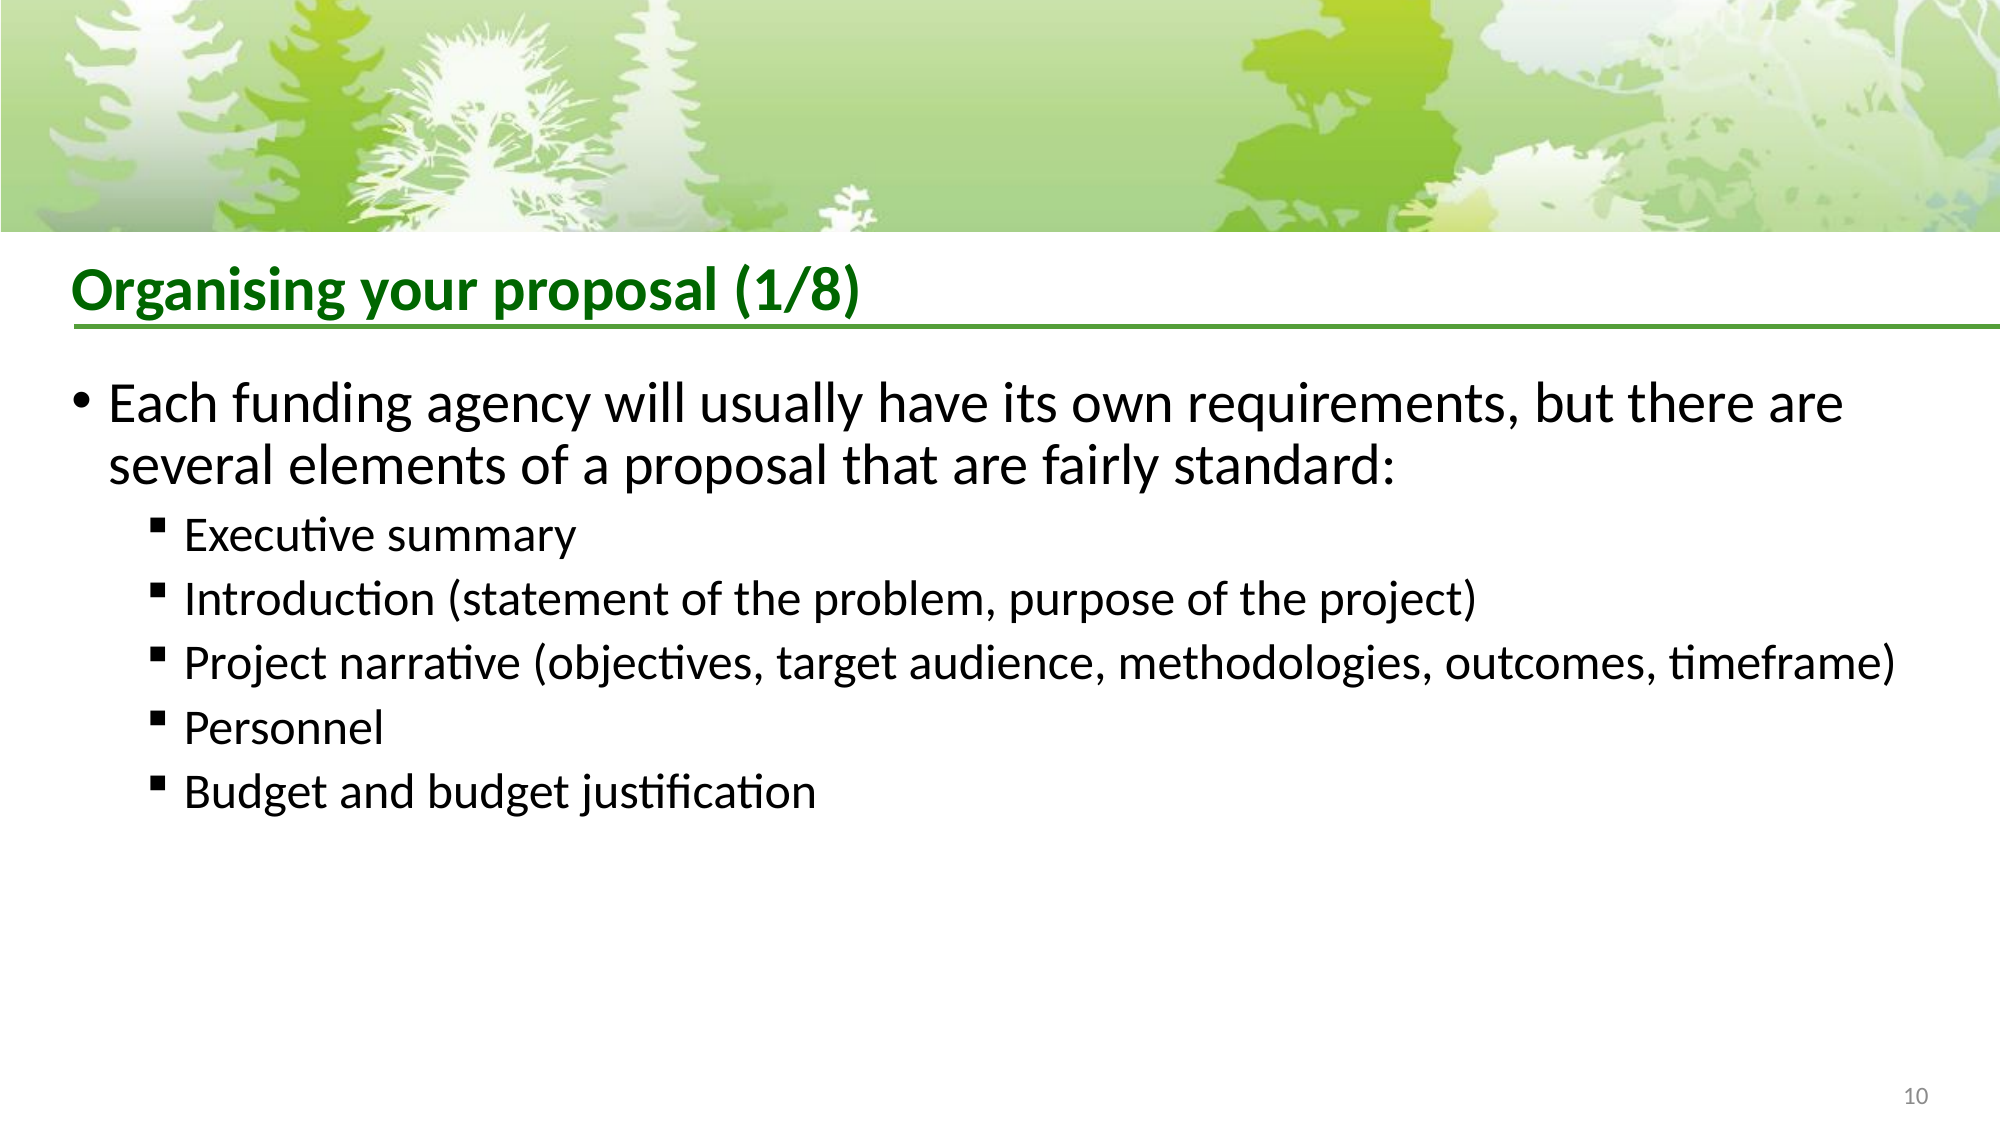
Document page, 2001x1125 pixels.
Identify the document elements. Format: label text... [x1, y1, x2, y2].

list Each funding agency will usually have its own requirements, but there are several elements of a proposal that are fairly standard: Executive summary Introduction (statement of the problem, purpose of the project) Project narrative (objectives, target audience, methodologies, outcomes, timeframe) Personnel Budget and budget justification [56, 364, 1944, 970]
slide_number 10 [1493, 1065, 1944, 1125]
picture [0, 0, 2000, 232]
title Organising your proposal (1/8) [56, 181, 1782, 364]
